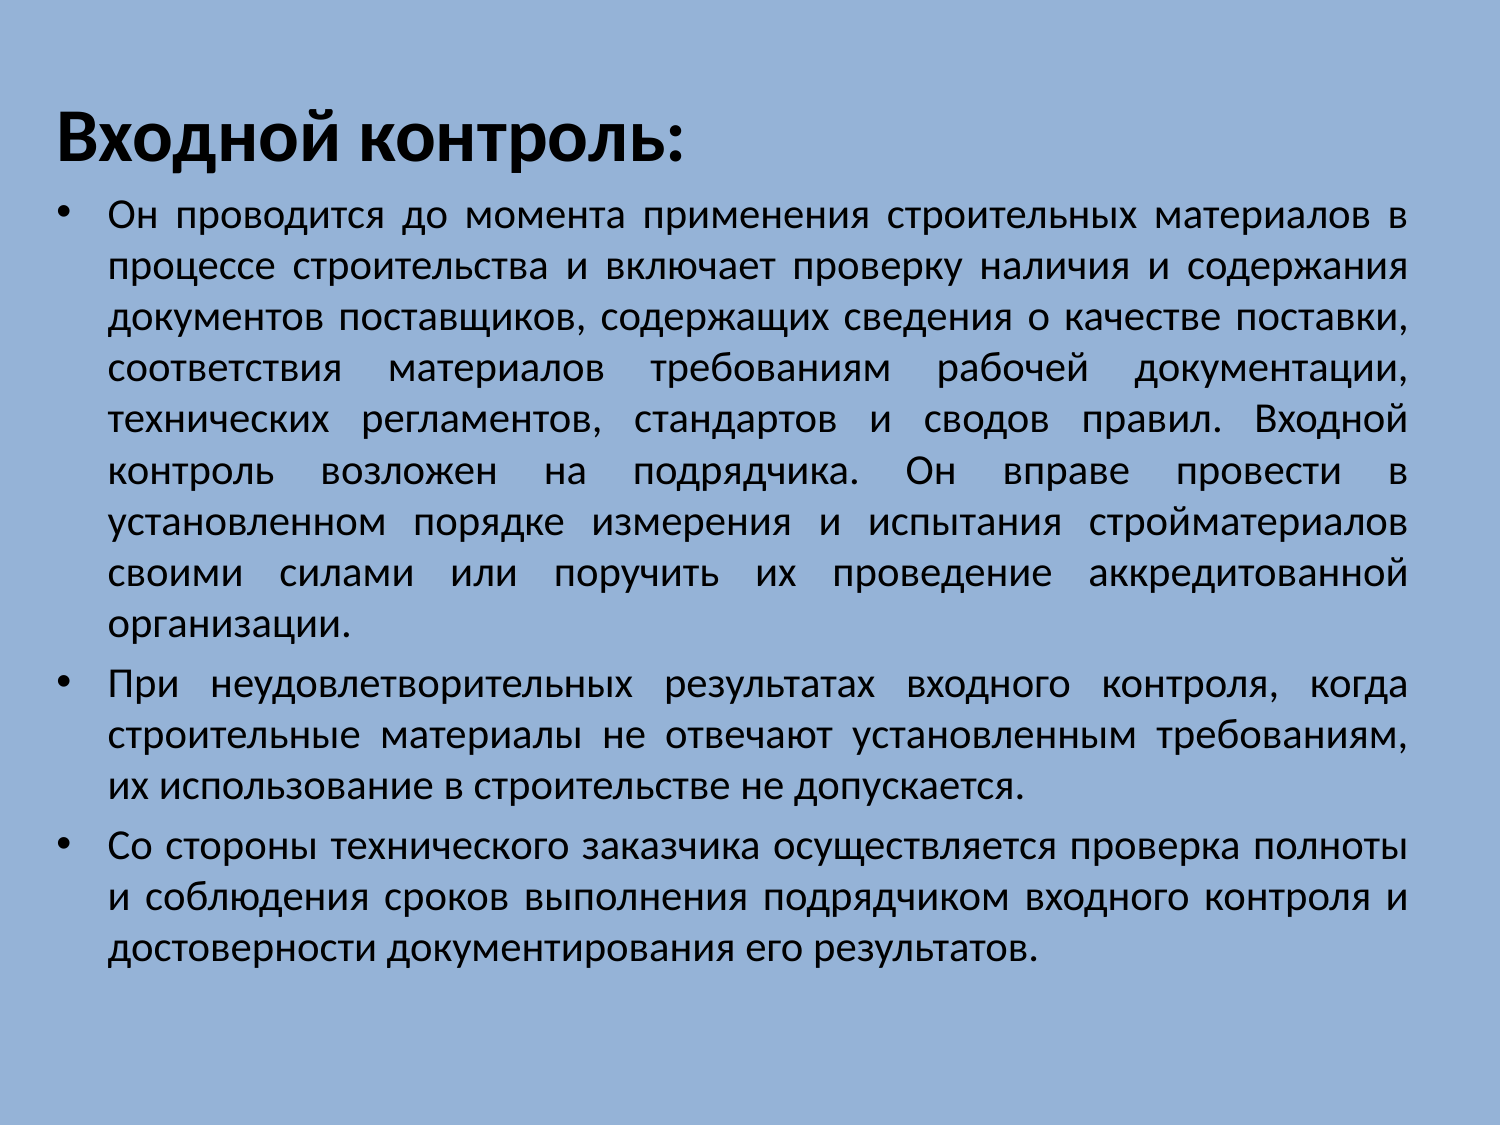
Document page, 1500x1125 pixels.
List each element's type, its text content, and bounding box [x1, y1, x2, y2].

list Входной контроль: Он проводится до момента применения строительных материалов в процессе строительства и включает проверку наличия и содержания документов поставщиков, содержащих сведения о качестве поставки, соответствия материалов требованиям рабочей документации, технических регламентов, стандартов и сводов правил. Входной контроль возложен на подрядчика. Он вправе провести в установленном порядке измерения и испытания стройматериалов своими силами или поручить их проведение аккредитованной организации. При неудовлетворительных результатах входного контроля, когда строительные материалы не отвечают установленным требованиям, их использование в строительстве не допускается. Со стороны технического заказчика осуществляется проверка полноты и соблюдения сроков выполнения подрядчиком входного контроля и достоверности документирования его результатов. [41, 78, 1425, 1005]
